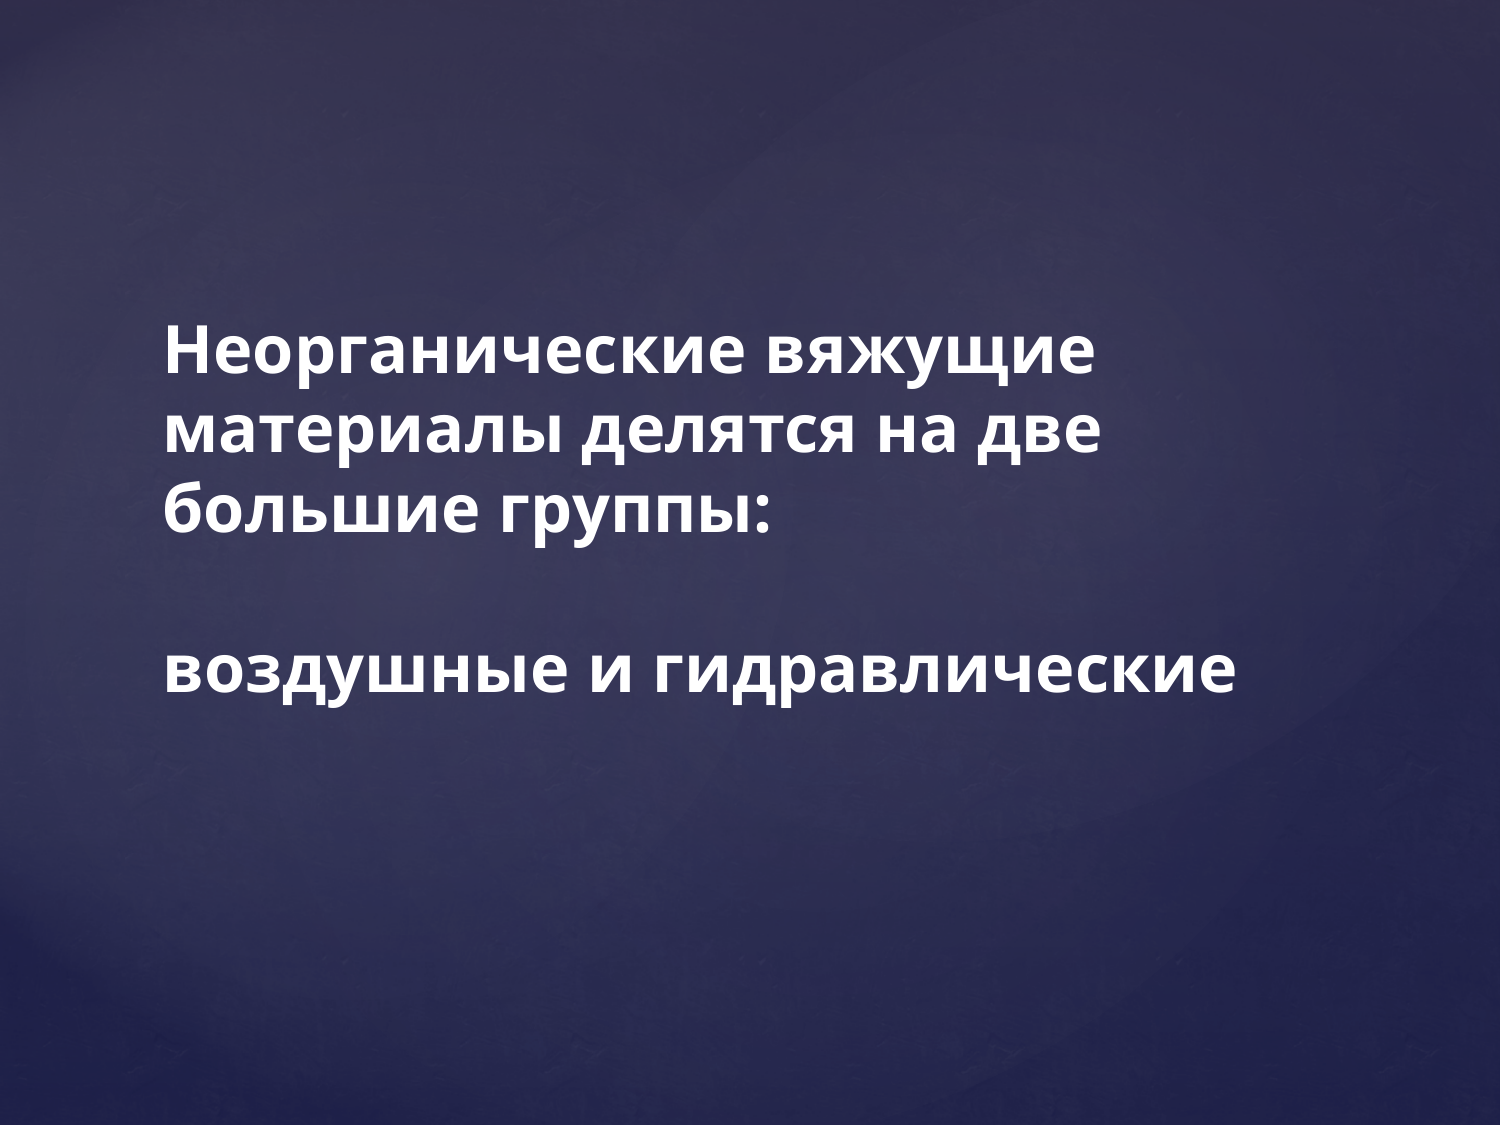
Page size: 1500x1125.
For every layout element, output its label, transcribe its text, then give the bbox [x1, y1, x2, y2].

title Неорганические вяжущие материалы делятся на две большие группы: воздушные и гидравлические [147, 149, 1386, 714]
